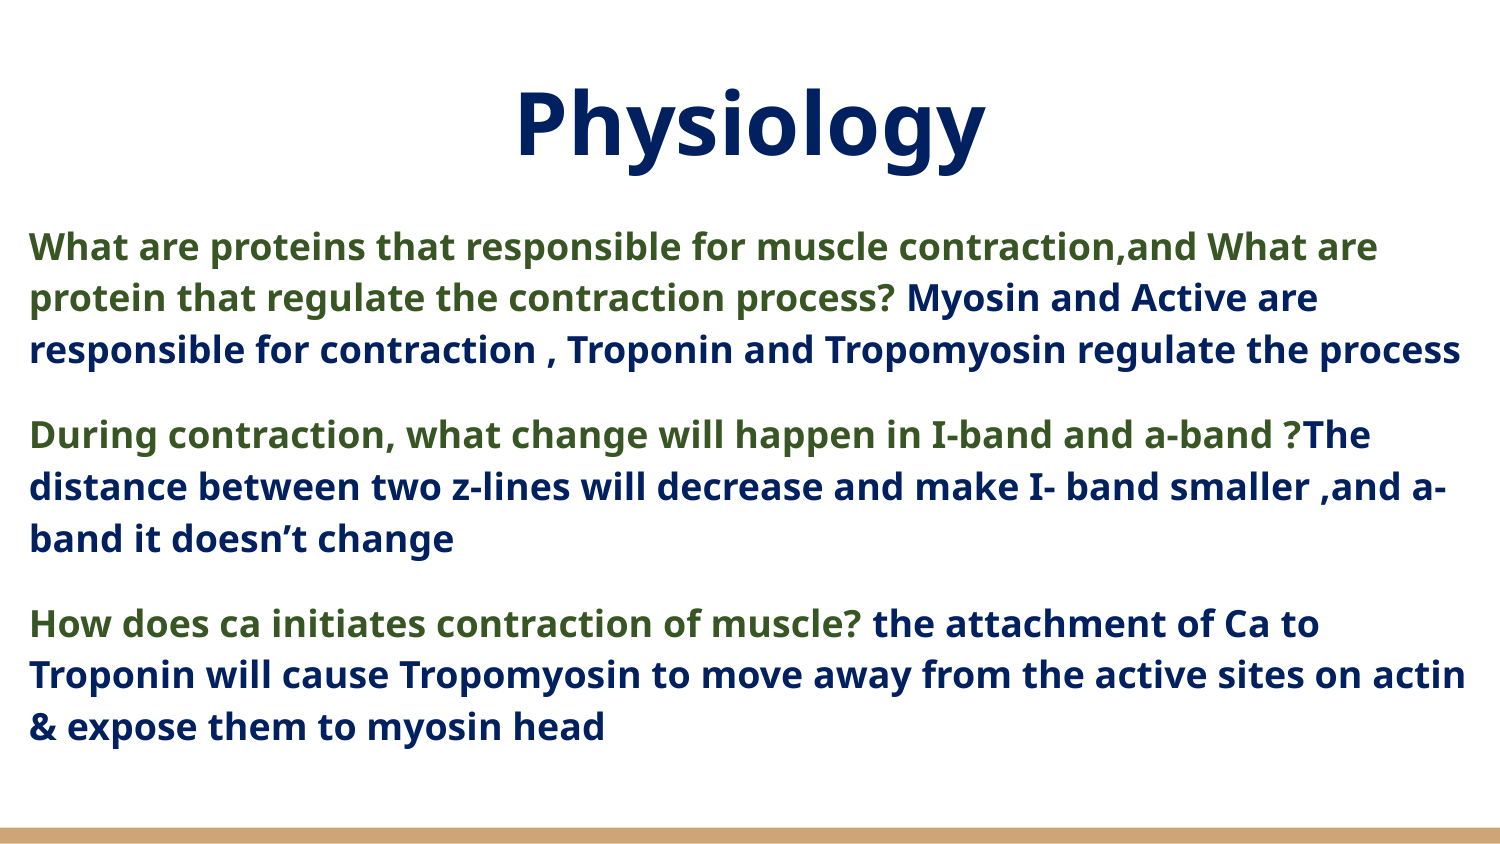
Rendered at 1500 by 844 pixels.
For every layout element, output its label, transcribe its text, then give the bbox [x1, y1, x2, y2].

title Physiology [51, 51, 1449, 189]
list What are proteins that responsible for muscle contraction,and What are protein that regulate the contraction process? Myosin and Active are responsible for contraction , Troponin and Tropomyosin regulate the process During contraction, what change will happen in I-band and a-band ?The distance between two z-lines will decrease and make I- band smaller ,and a-band it doesn’t change How does ca initiates contraction of muscle? the attachment of Ca to Troponin will cause Tropomyosin to move away from the active sites on actin & expose them to myosin head [13, 200, 1485, 814]
